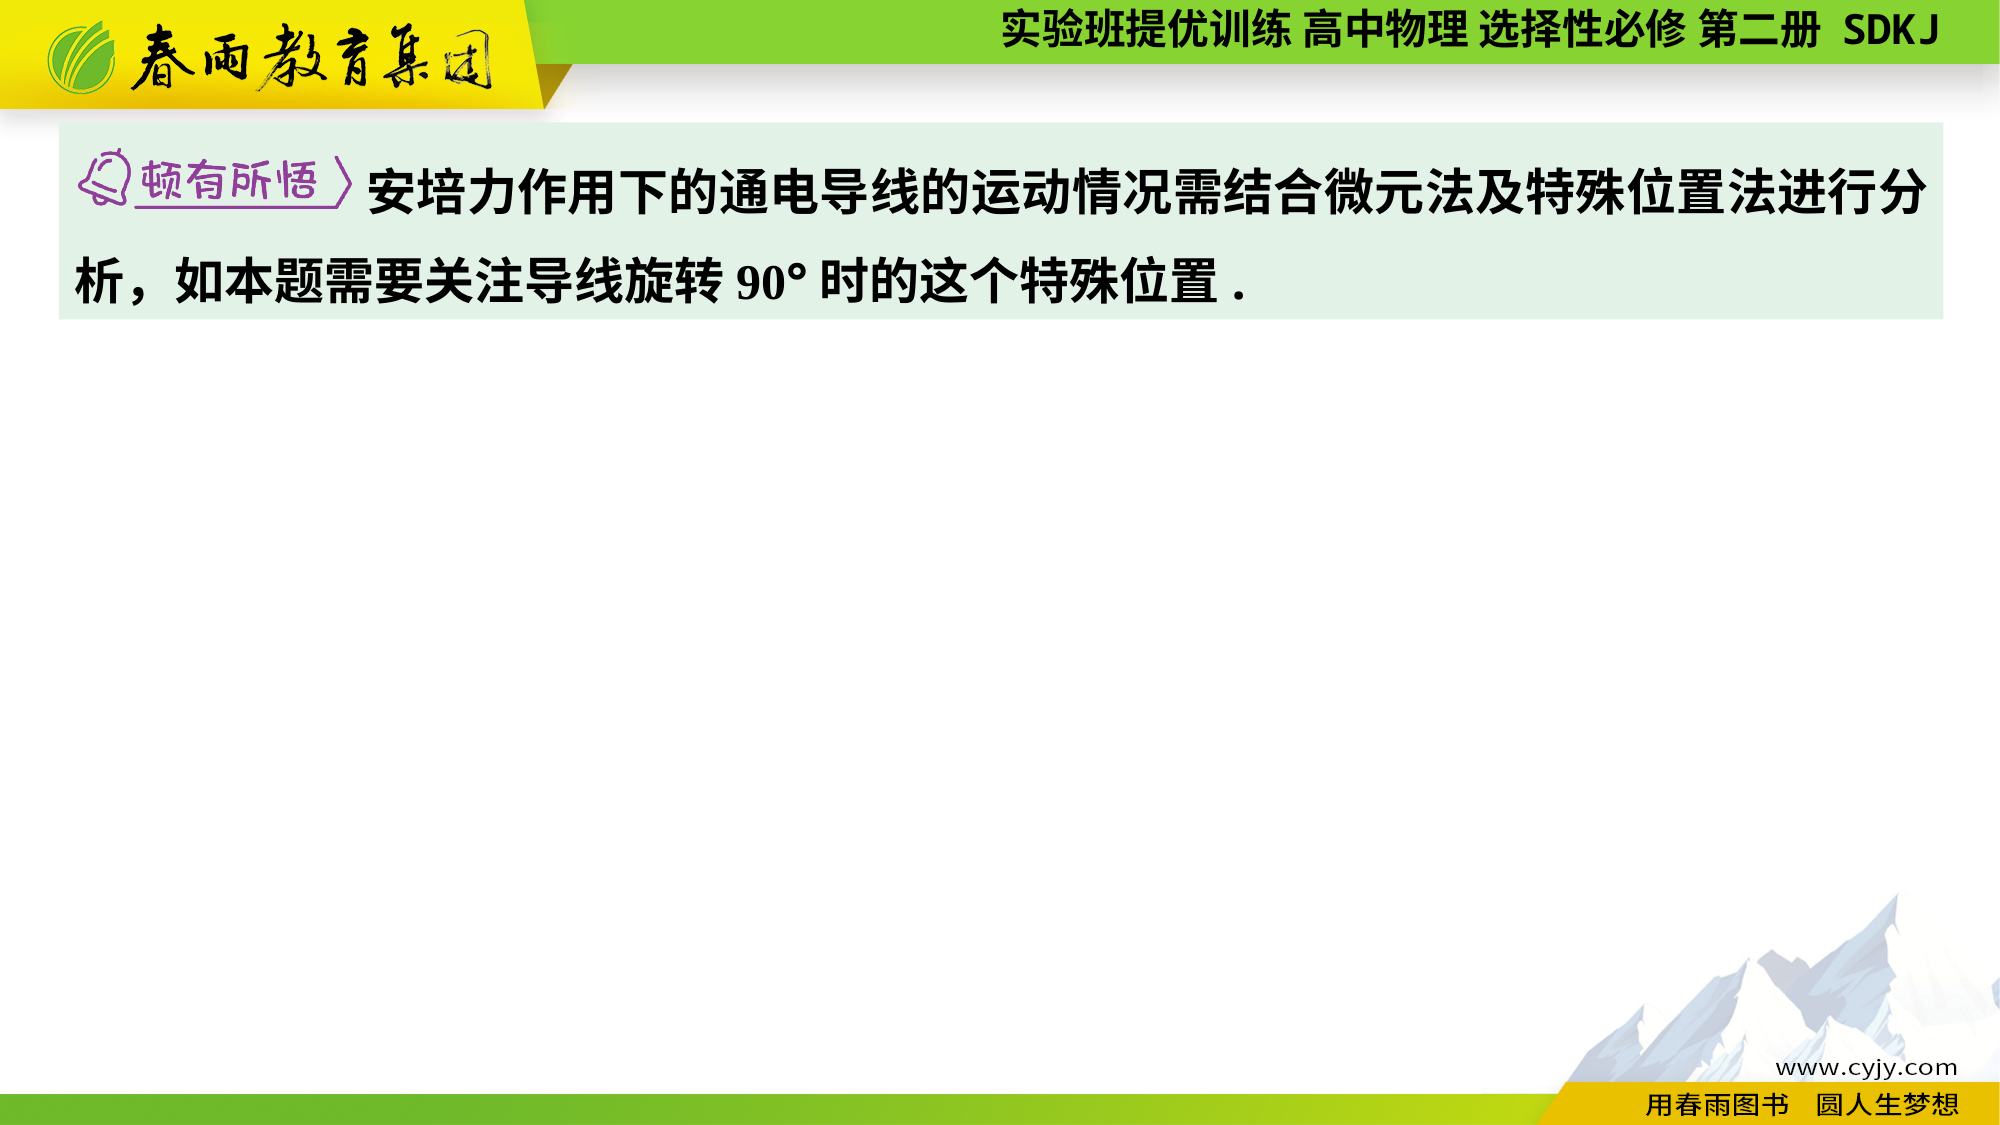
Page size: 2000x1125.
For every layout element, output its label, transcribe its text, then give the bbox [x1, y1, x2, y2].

list 安培力作用下的通电导线的运动情况需结合微元法及特殊位置法进行分析，如本题需要关注导线旋转90°时的这个特殊位置. [59, 122, 1944, 320]
picture [0, 0, 2000, 1125]
